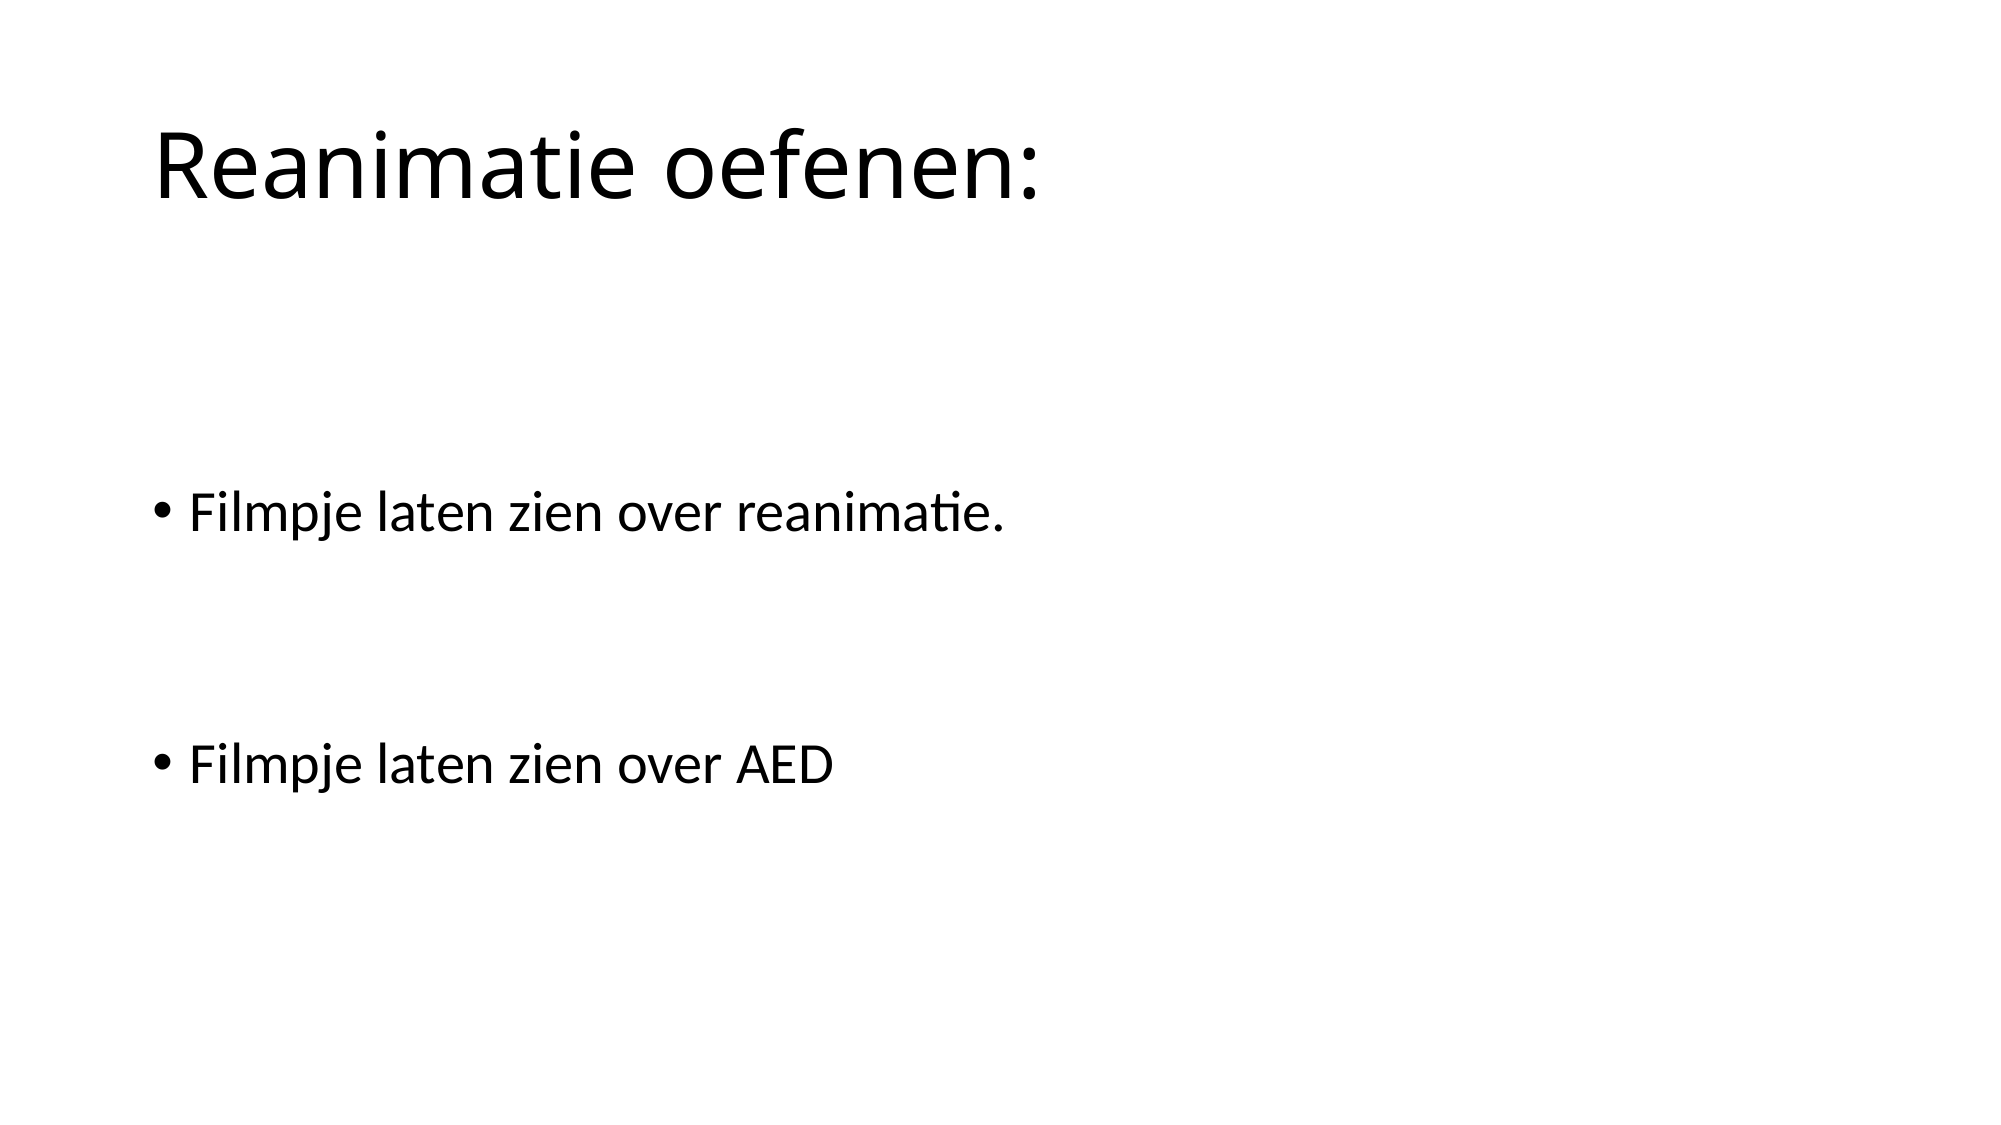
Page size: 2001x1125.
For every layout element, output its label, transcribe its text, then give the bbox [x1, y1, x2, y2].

list Filmpje laten zien over reanimatie. Filmpje laten zien over AED [137, 299, 1863, 1014]
title Reanimatie oefenen: [137, 59, 1863, 278]
